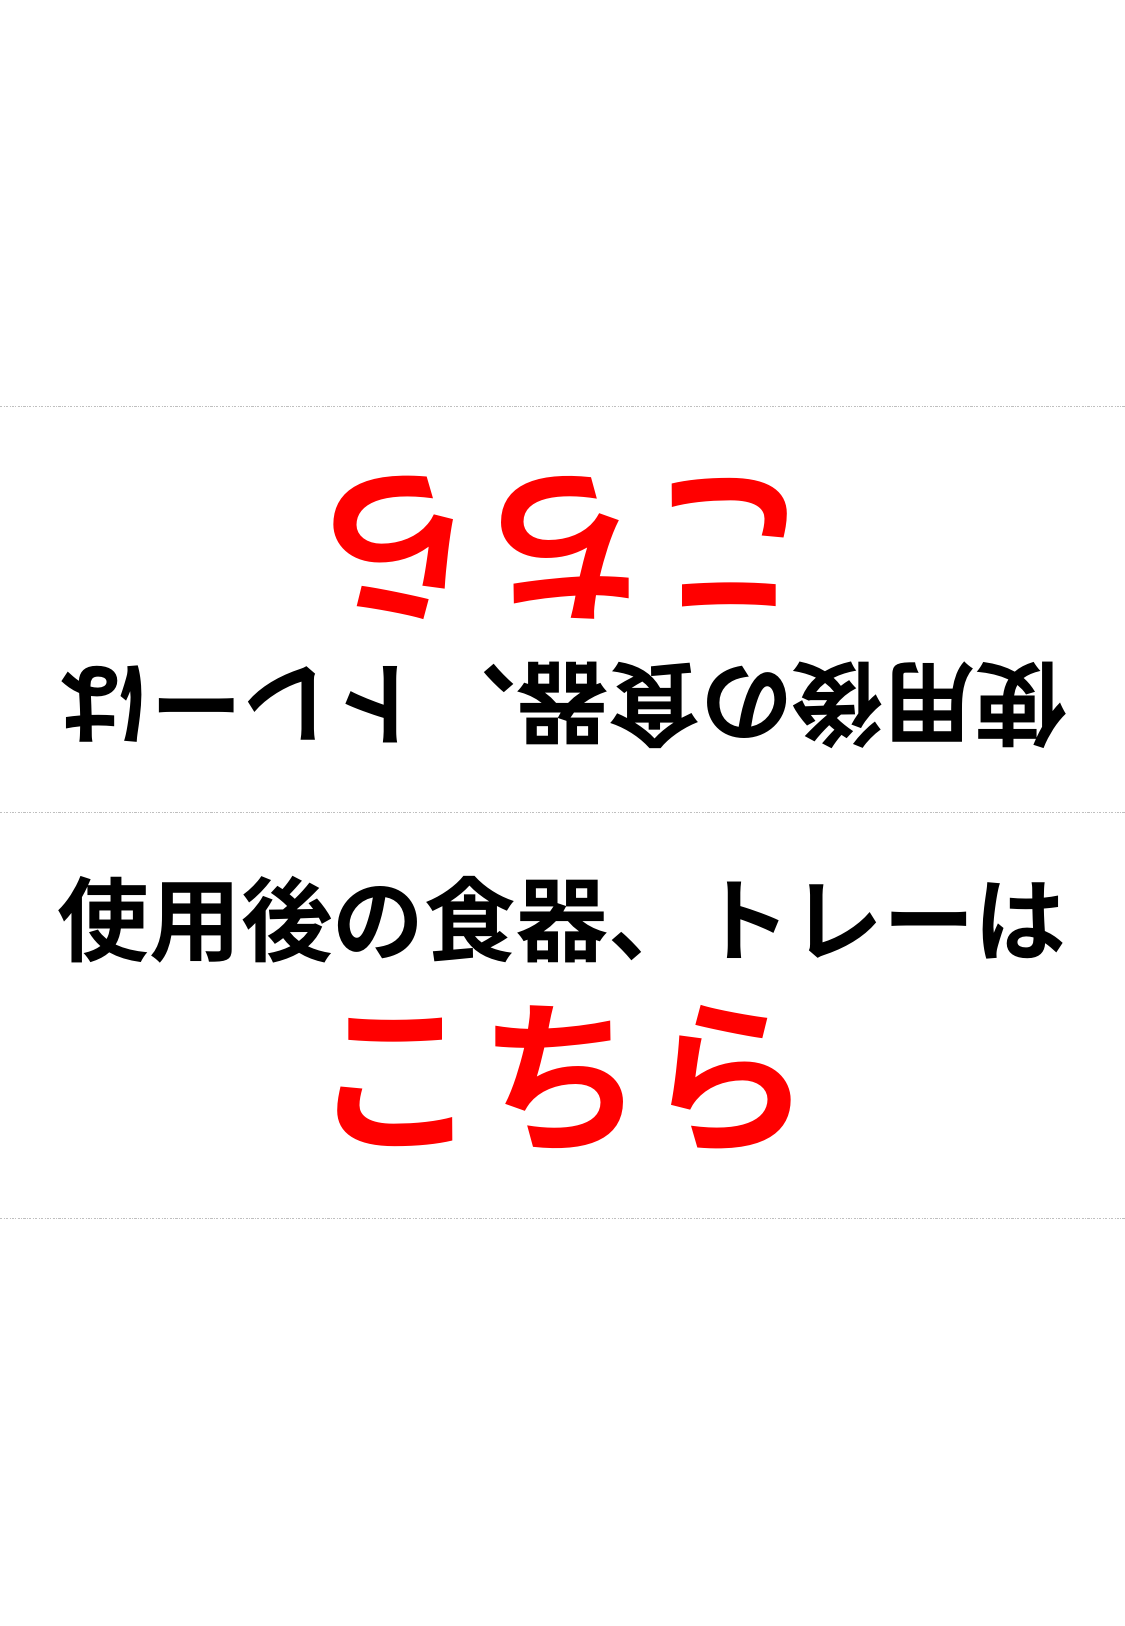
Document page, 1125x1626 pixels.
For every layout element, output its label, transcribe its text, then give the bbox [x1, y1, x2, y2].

text_box 使用後の食器、トレーは こちら [42, 855, 1082, 1181]
text_box 使用後の食器、トレーは こちら [43, 444, 1083, 770]
